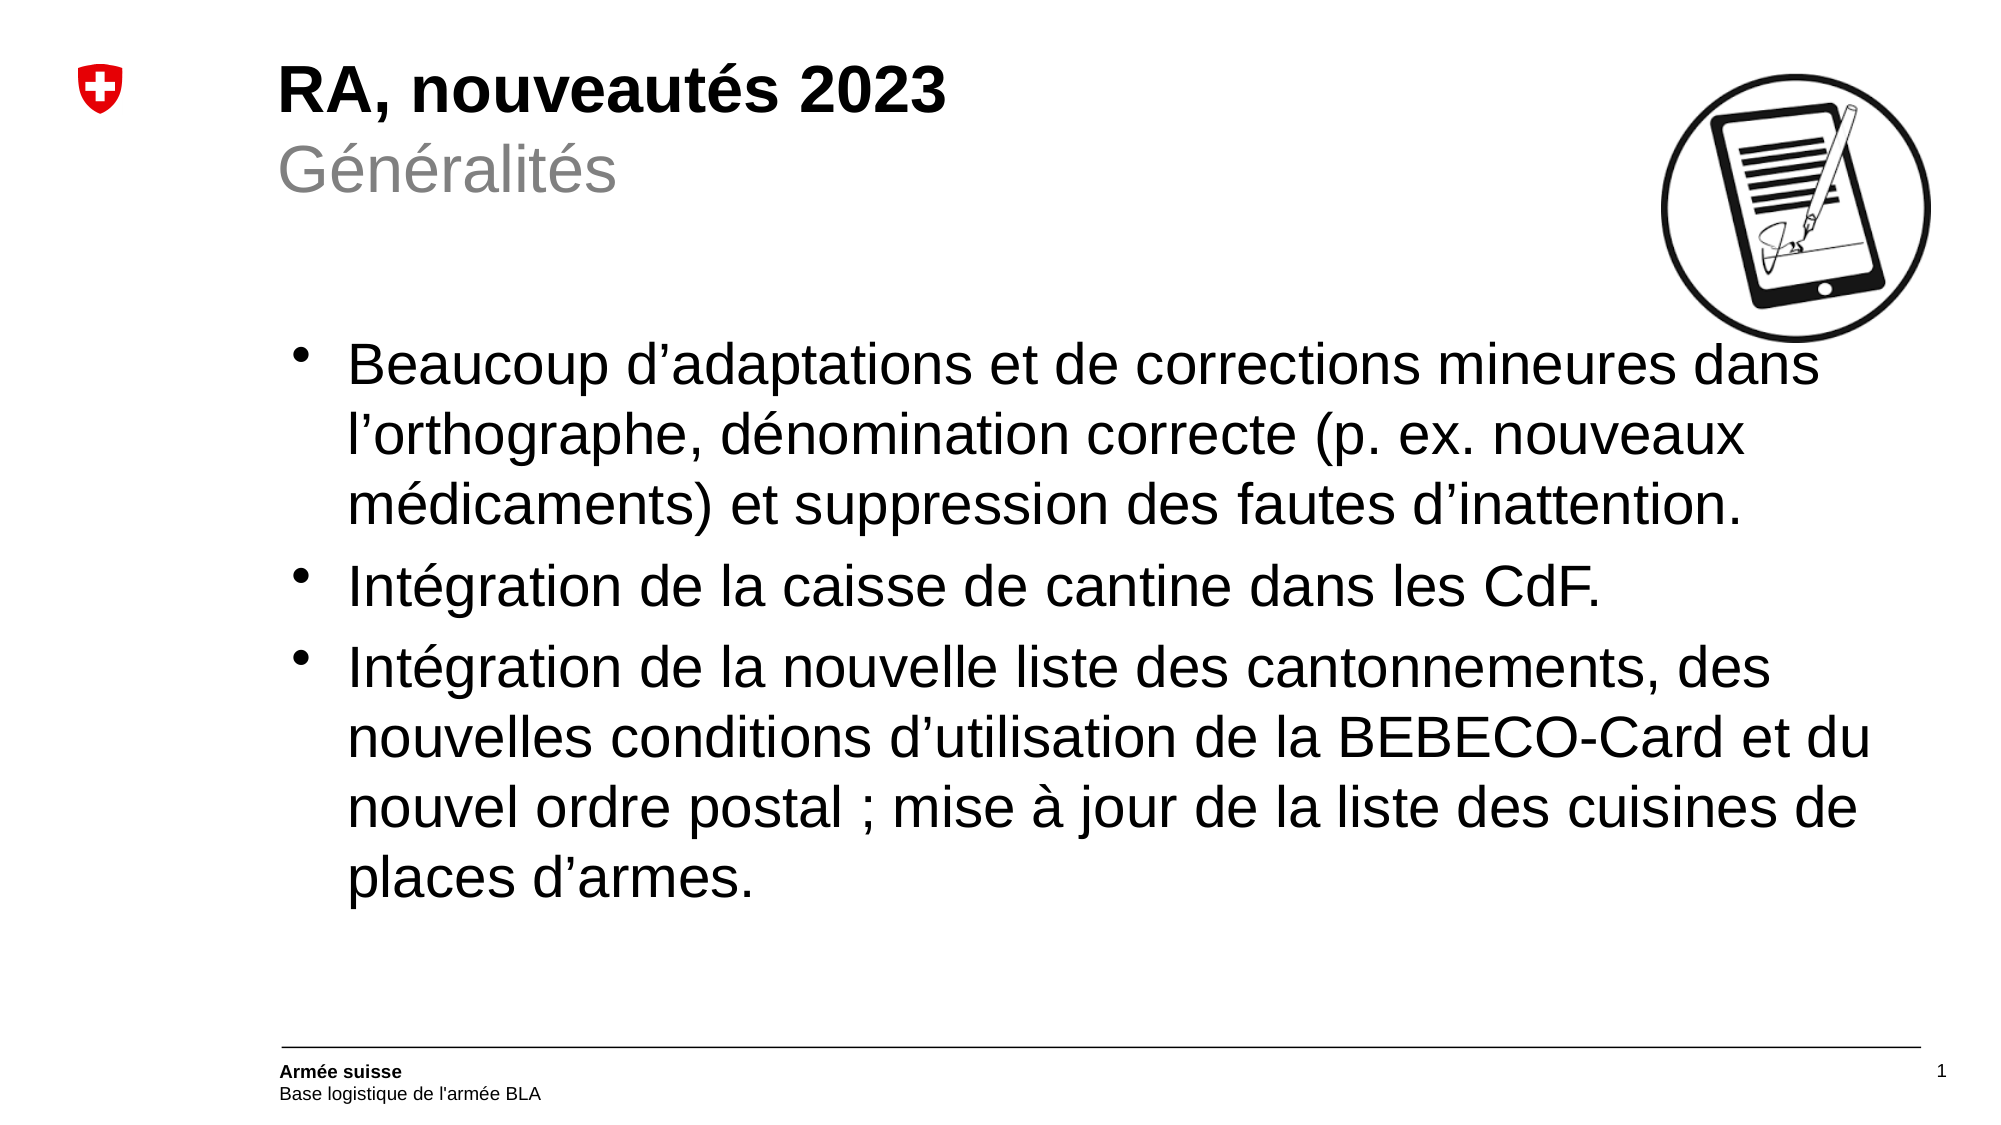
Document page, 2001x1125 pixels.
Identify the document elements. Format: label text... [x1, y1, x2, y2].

picture [78, 64, 123, 115]
title RA, nouveautés 2023 Généralités [277, 45, 1910, 209]
list Beaucoup d’adaptations et de corrections mineures dans l’orthographe, dénomination correcte (p. ex. nouveaux médicaments) et suppression des fautes d’inattention. Intégration de la caisse de cantine dans les CdF. Intégration de la nouvelle liste des cantonnements, des nouvelles conditions d’utilisation de la BEBECO-Card et du nouvel ordre postal ; mise à jour de la liste des cuisines de places d’armes. [290, 326, 1910, 983]
picture [1661, 73, 1931, 343]
